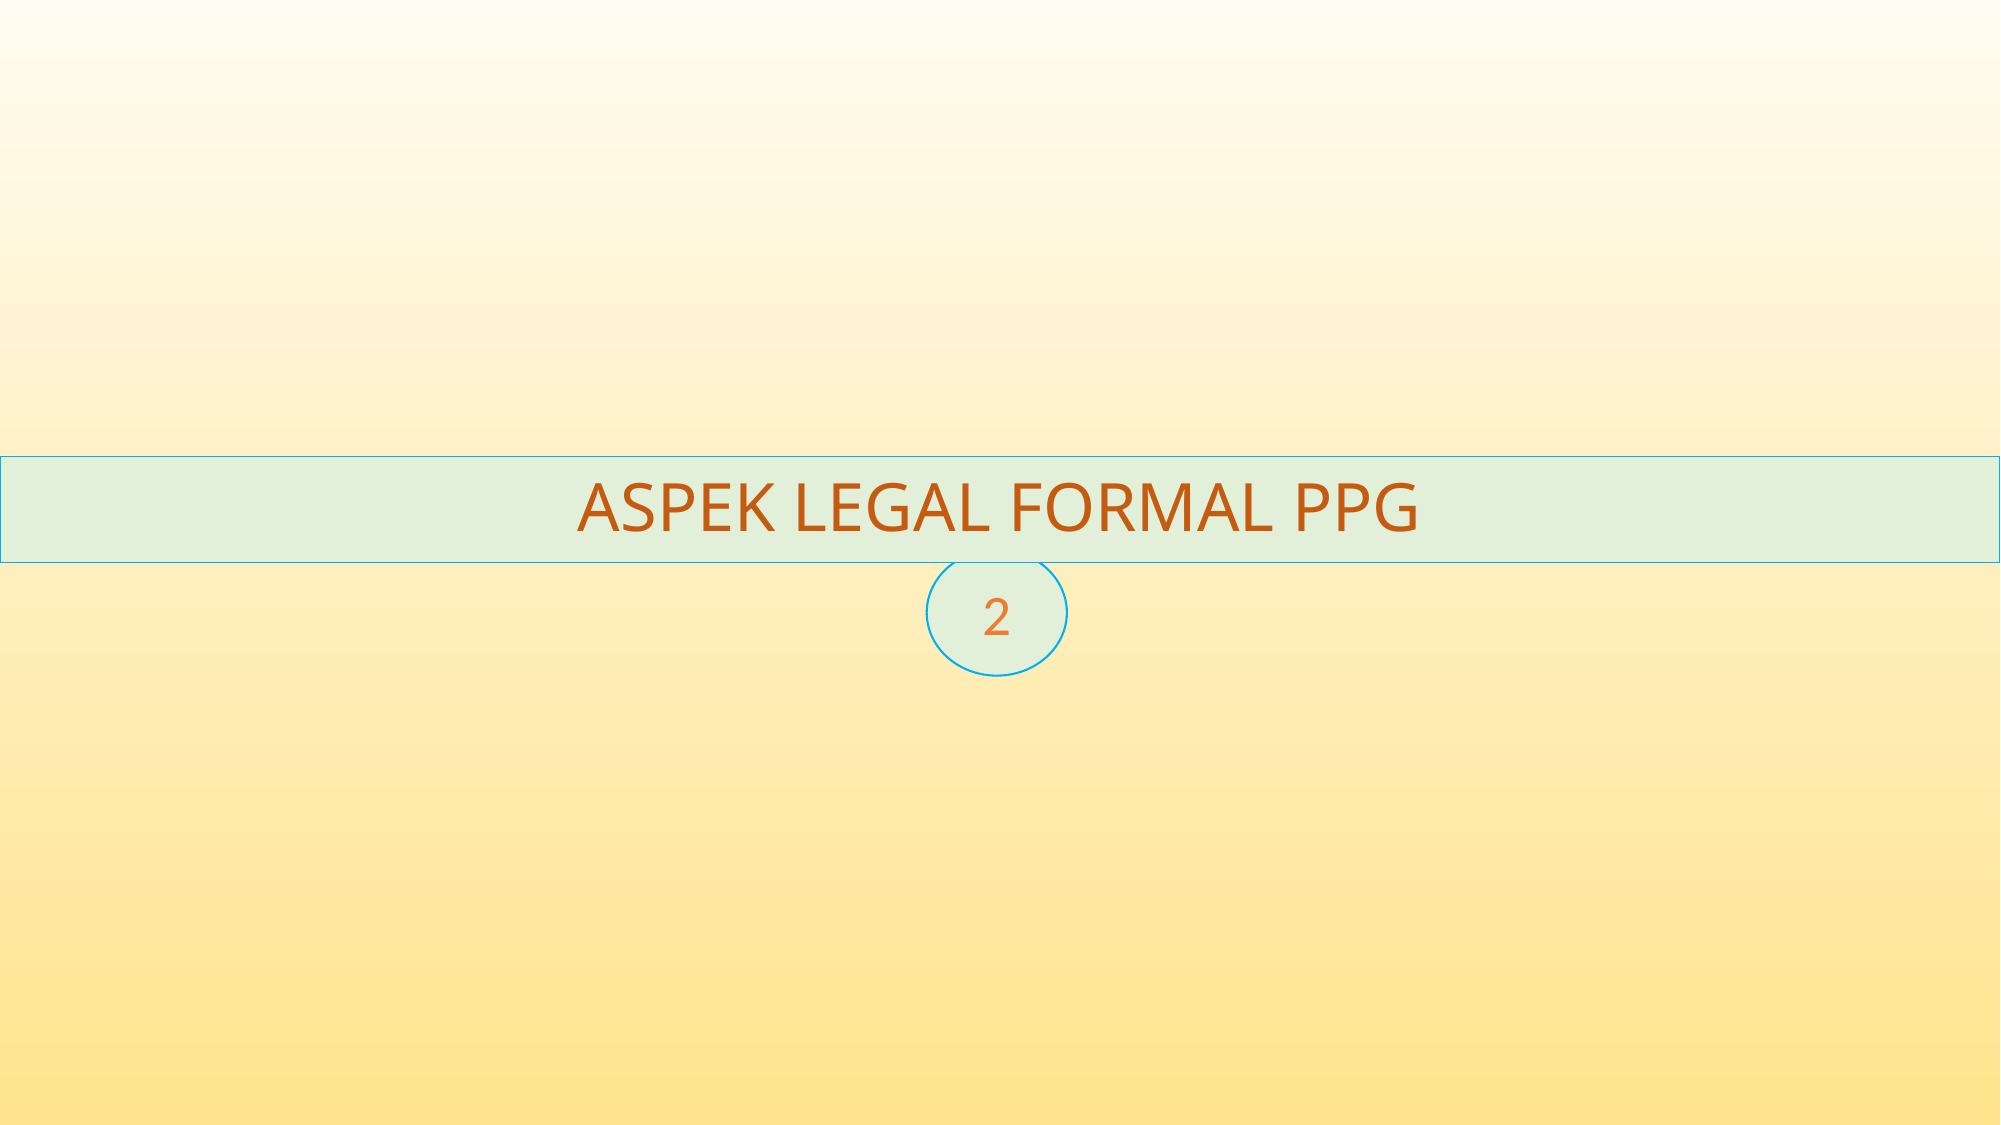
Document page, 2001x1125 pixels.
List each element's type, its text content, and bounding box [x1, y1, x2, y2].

title ASPEK LEGAL FORMAL PPG [0, 456, 2000, 563]
text_box 2 [925, 563, 1068, 677]
